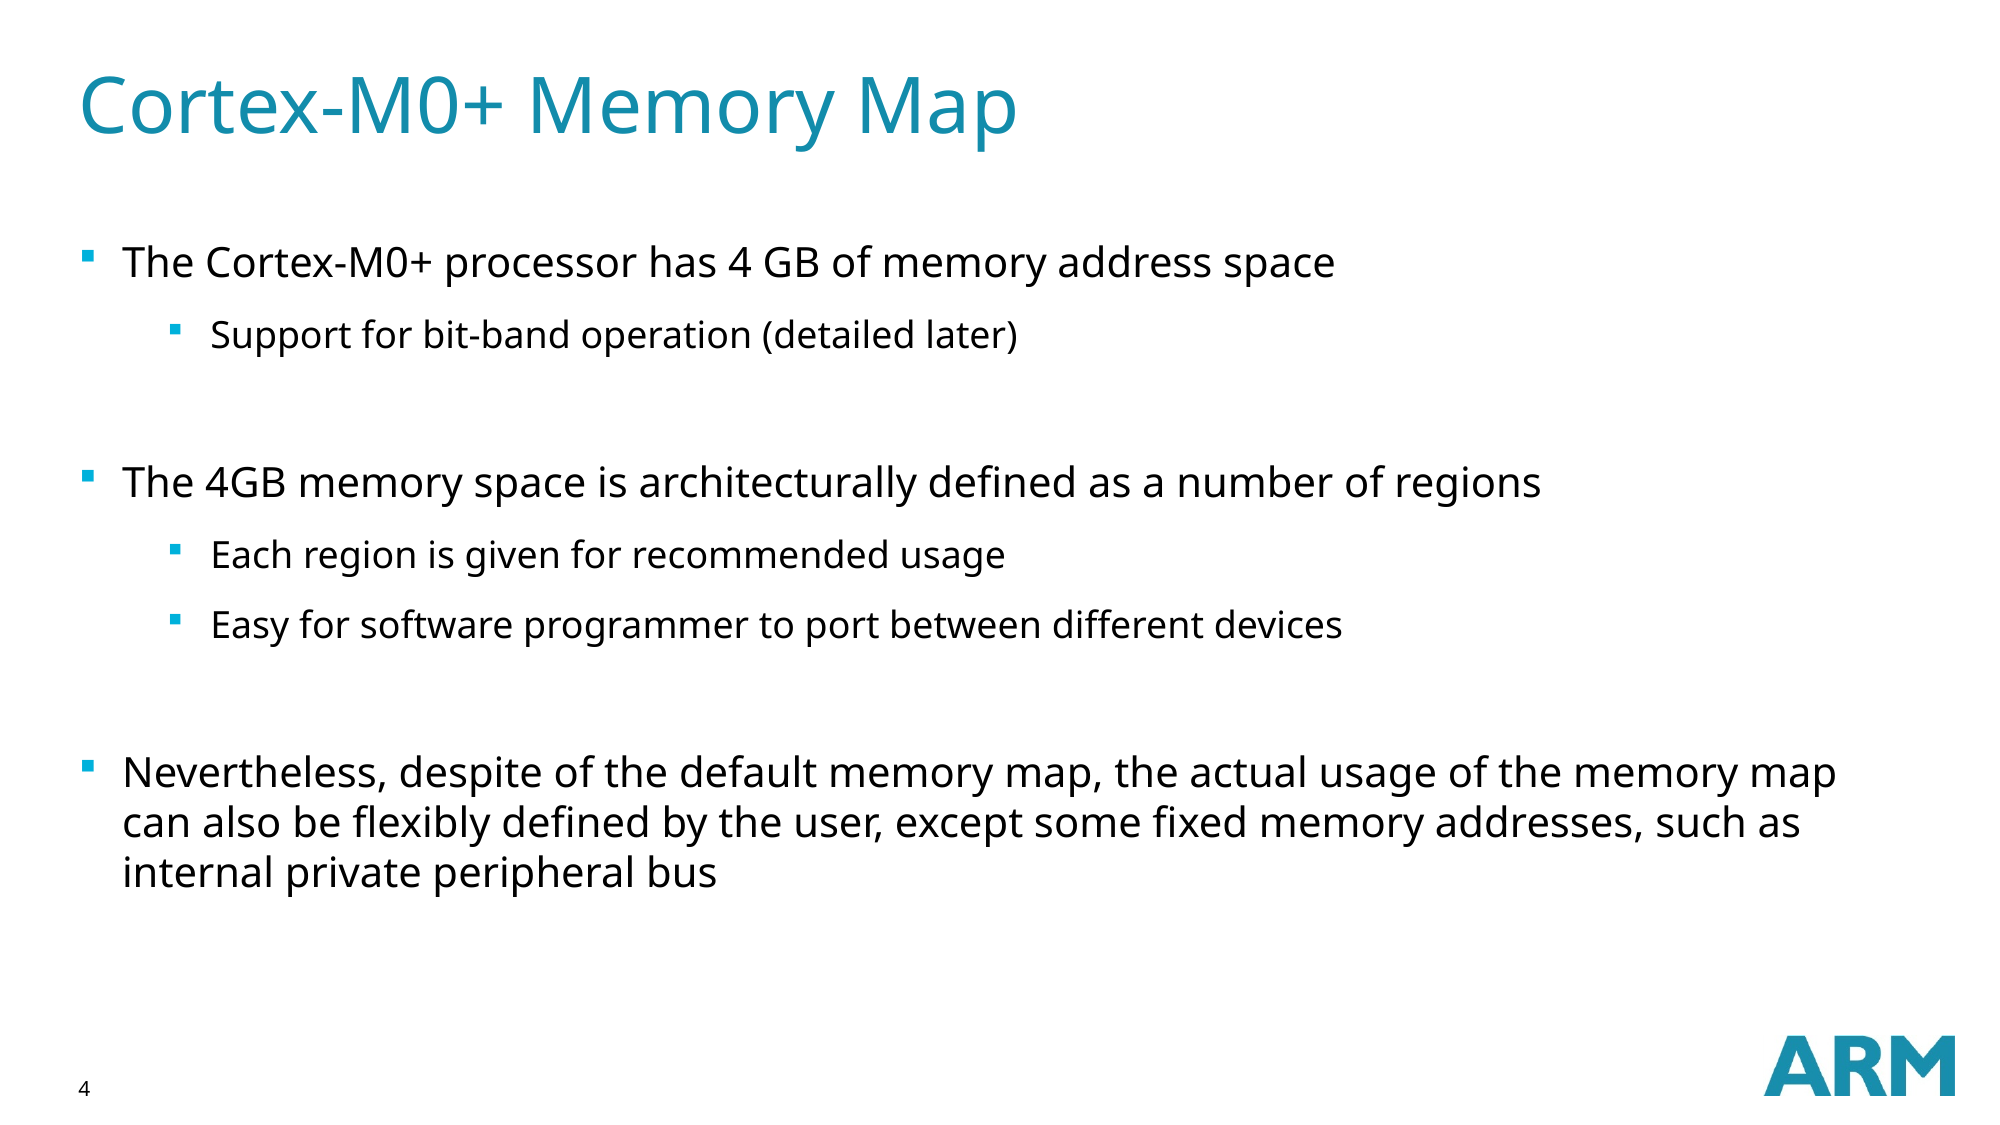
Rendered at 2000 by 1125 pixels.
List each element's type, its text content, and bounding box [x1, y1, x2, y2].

list The Cortex-M0+ processor has 4 GB of memory address space Support for bit-band operation (detailed later) The 4GB memory space is architecturally defined as a number of regions Each region is given for recommended usage Easy for software programmer to port between different devices Nevertheless, despite of the default memory map, the actual usage of the memory map can also be flexibly defined by the user, except some fixed memory addresses, such as internal private peripheral bus [78, 236, 1909, 1004]
title Cortex-M0+ Memory Map [78, 55, 1910, 150]
picture [1763, 1035, 1955, 1096]
